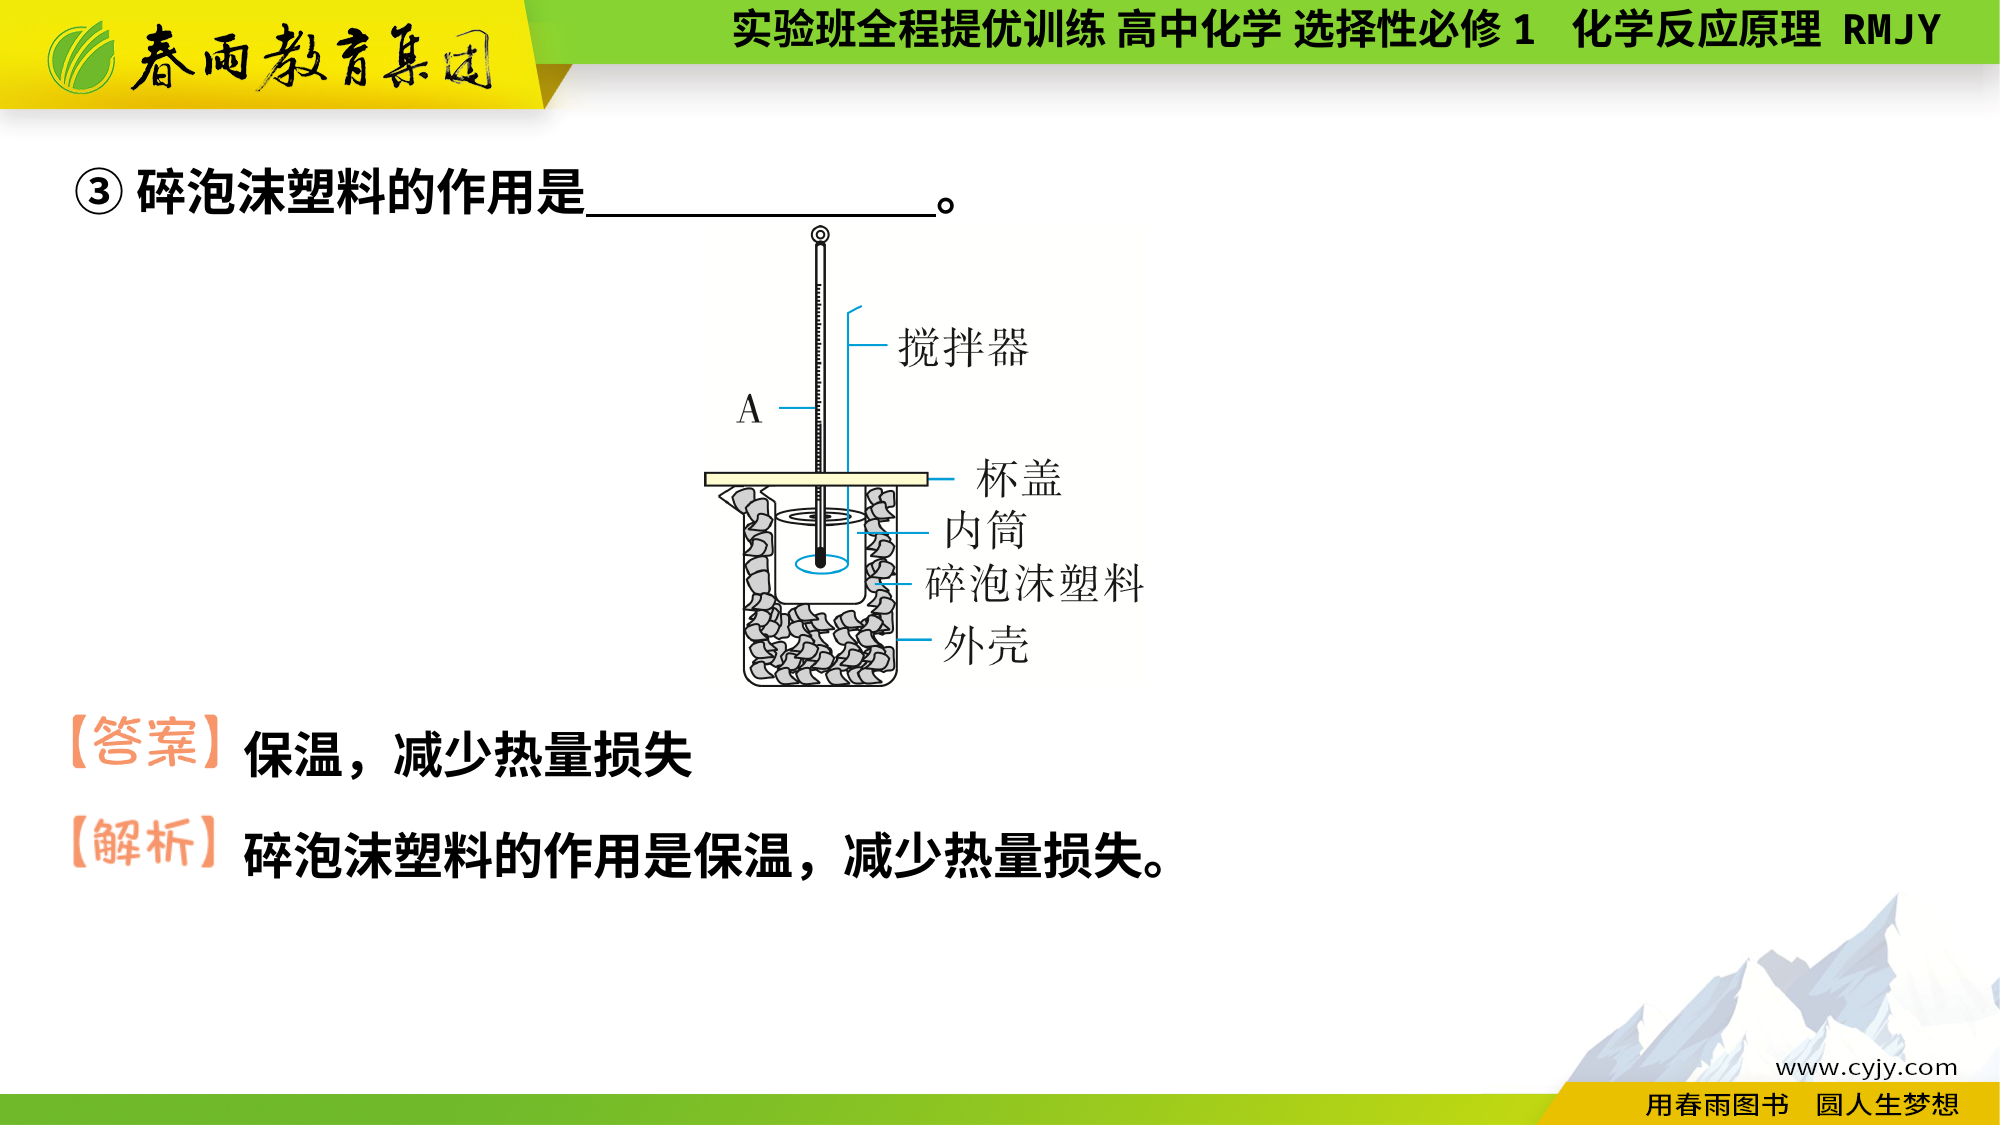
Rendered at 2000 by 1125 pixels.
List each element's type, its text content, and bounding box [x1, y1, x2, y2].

text_box 保温，减少热量损失 [59, 686, 1944, 787]
picture [0, 0, 2000, 1125]
text_box 碎泡沫塑料的作用是保温，减少热量损失。 [59, 787, 1944, 893]
list ③碎泡沫塑料的作用是 。 [59, 122, 1944, 217]
